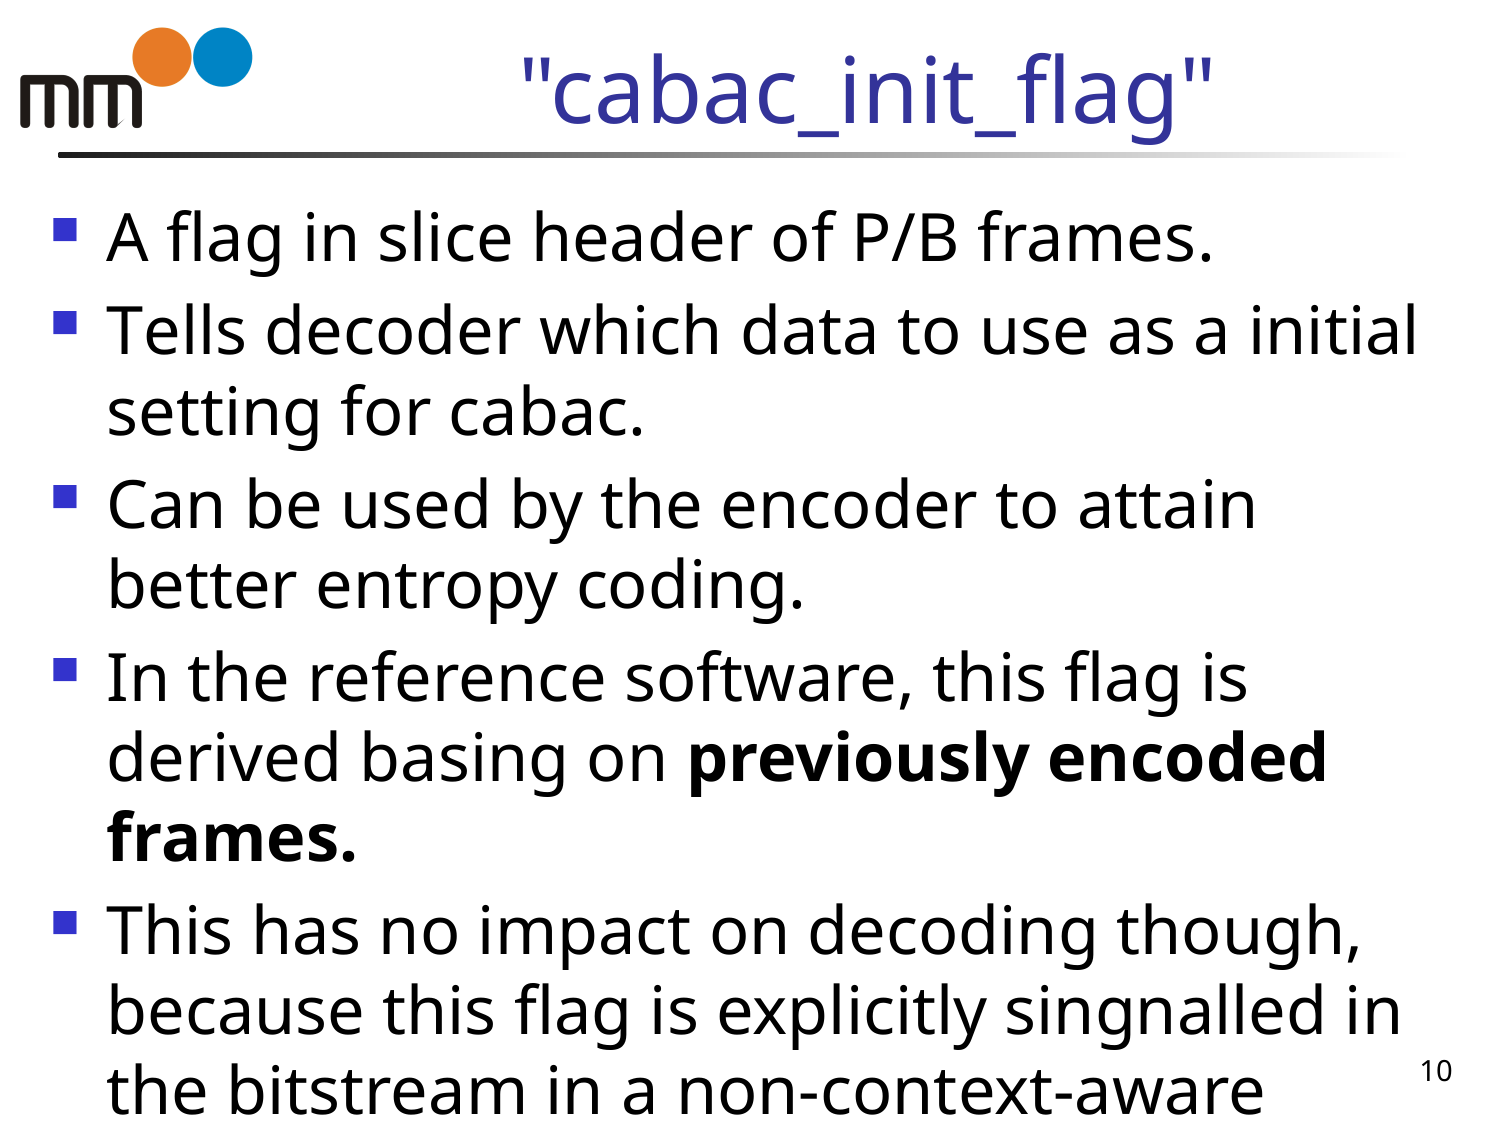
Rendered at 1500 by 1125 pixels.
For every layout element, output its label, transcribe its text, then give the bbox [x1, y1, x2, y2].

title "cabac_init_flag" [269, 23, 1468, 150]
list A flag in slice header of P/B frames. Tells decoder which data to use as a initial setting for cabac. Can be used by the encoder to attain better entropy coding. In the reference software, this flag is derived basing on previously encoded frames. This has no impact on decoding though, because this flag is explicitly singnalled in the bitstream in a non-context-aware manner. [35, 187, 1469, 1006]
slide_number 10 [1154, 1023, 1468, 1100]
